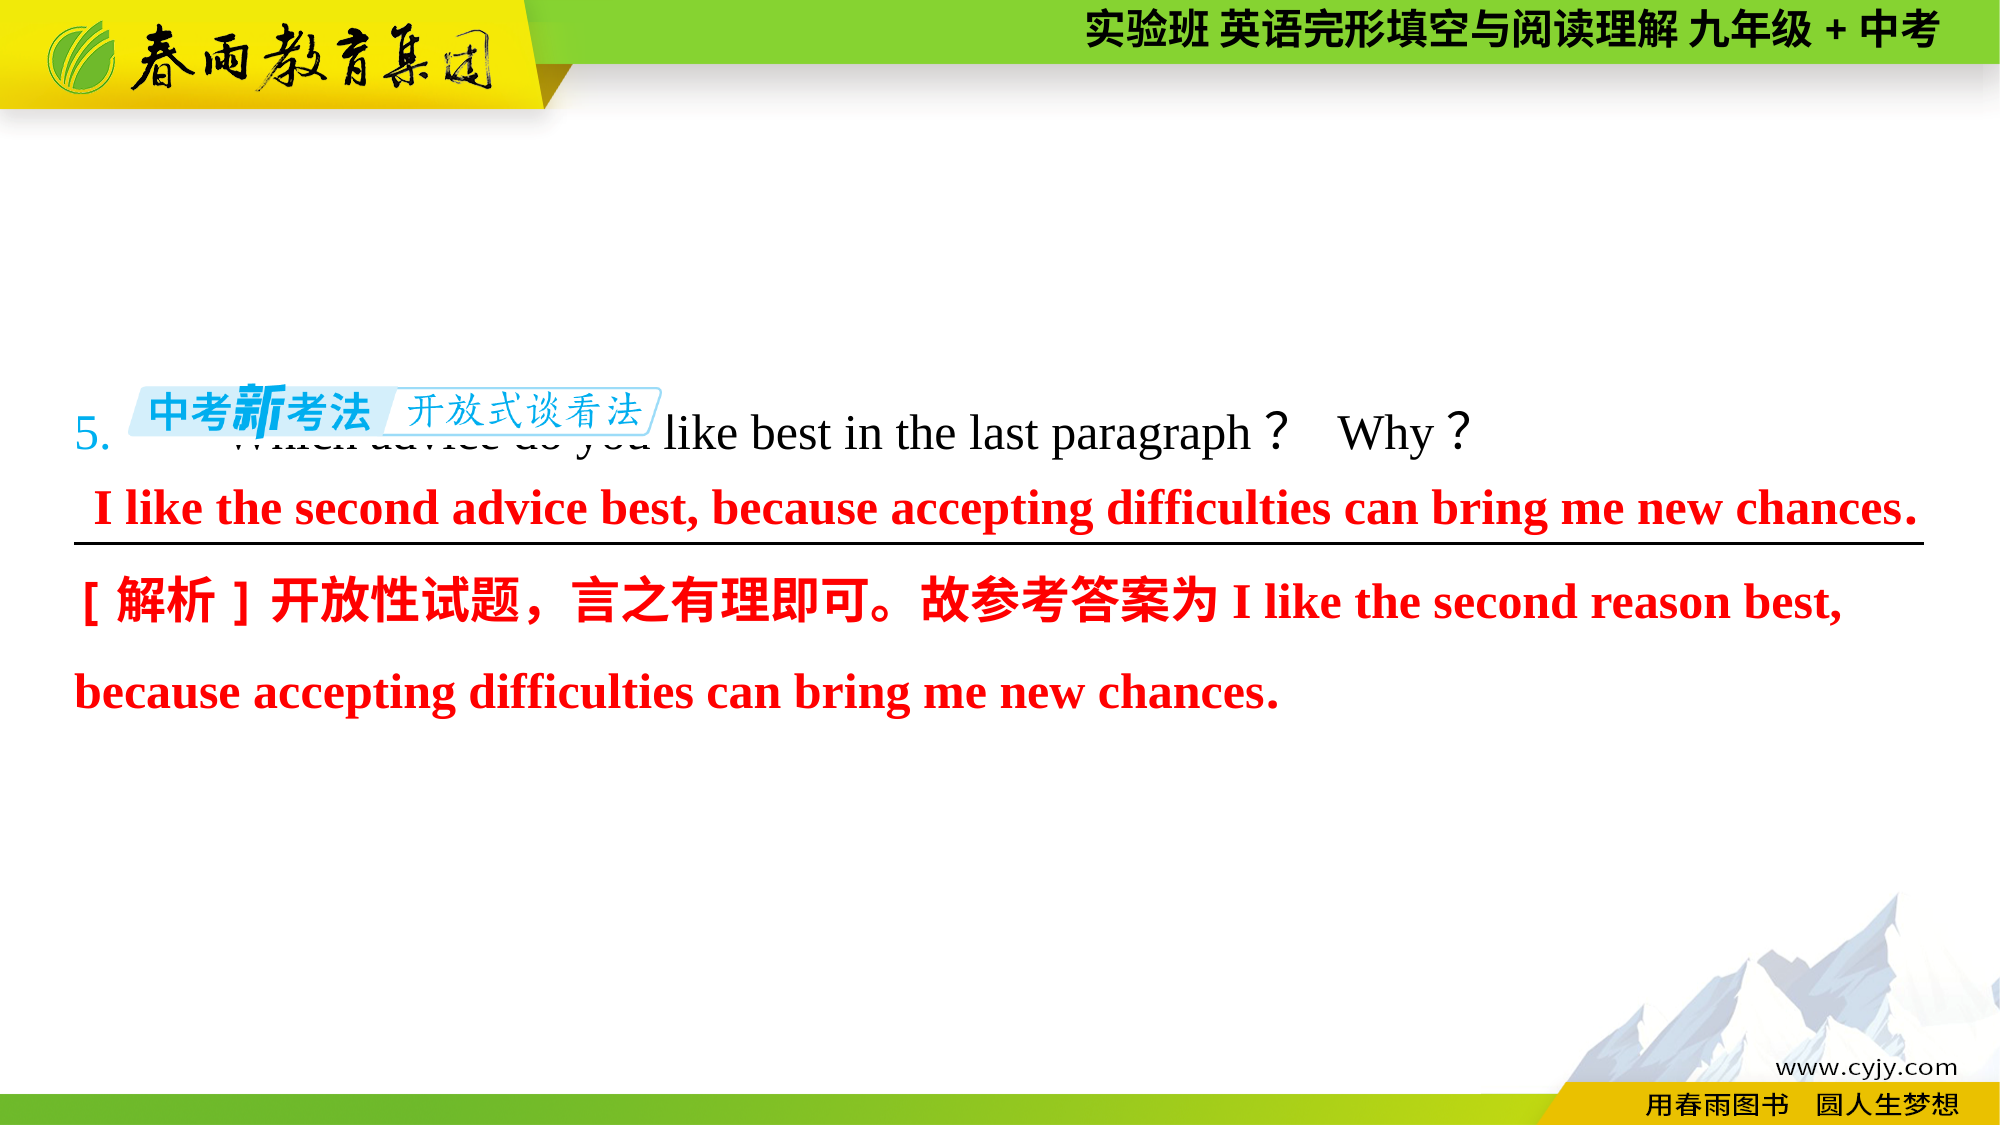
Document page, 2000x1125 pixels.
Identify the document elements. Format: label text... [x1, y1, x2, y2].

text_box [解析]开放性试题，言之有理即可。故参考答案为I like the second reason best, because accepting difficulties can bring me new chances. [59, 559, 1944, 726]
list 5. Which advice do you like best in the last paragraph？ Why？ __________________________________________________________________________ [59, 361, 1944, 559]
picture [0, 0, 2000, 1125]
